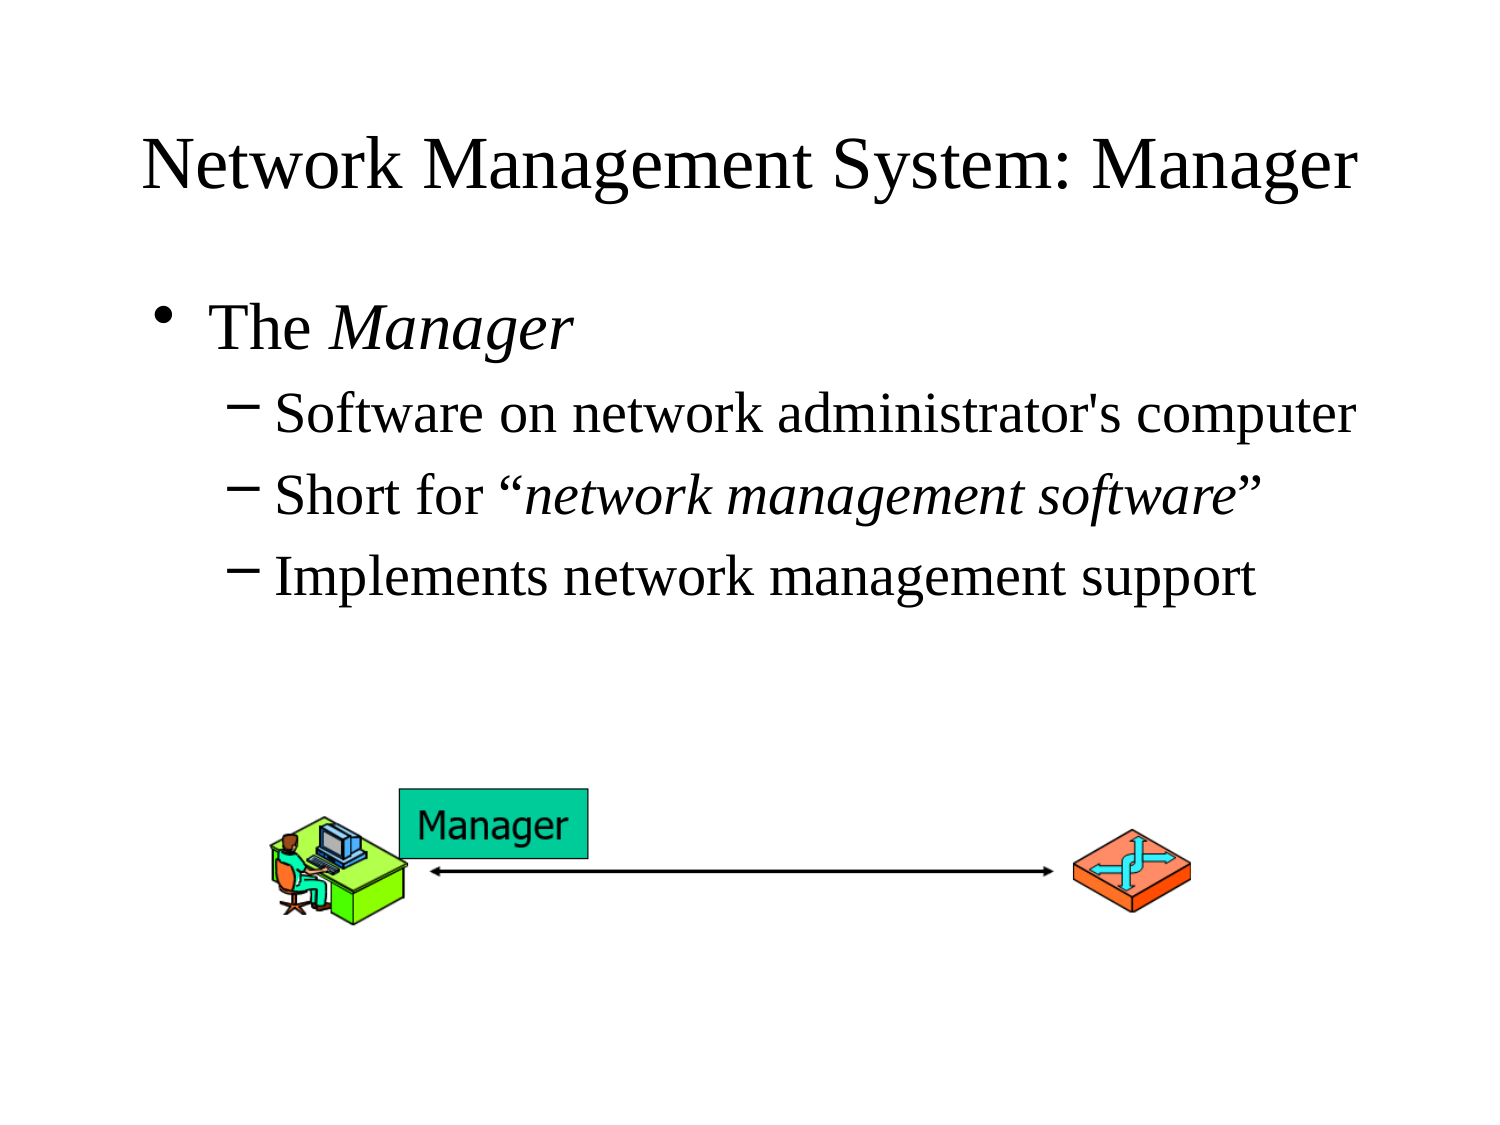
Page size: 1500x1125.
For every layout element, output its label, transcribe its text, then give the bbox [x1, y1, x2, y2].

picture [237, 749, 1213, 966]
list The Manager Software on network administrator's computer Short for “network management software” Implements network management support [137, 275, 1413, 950]
title Network Management System: Manager [112, 65, 1388, 253]
